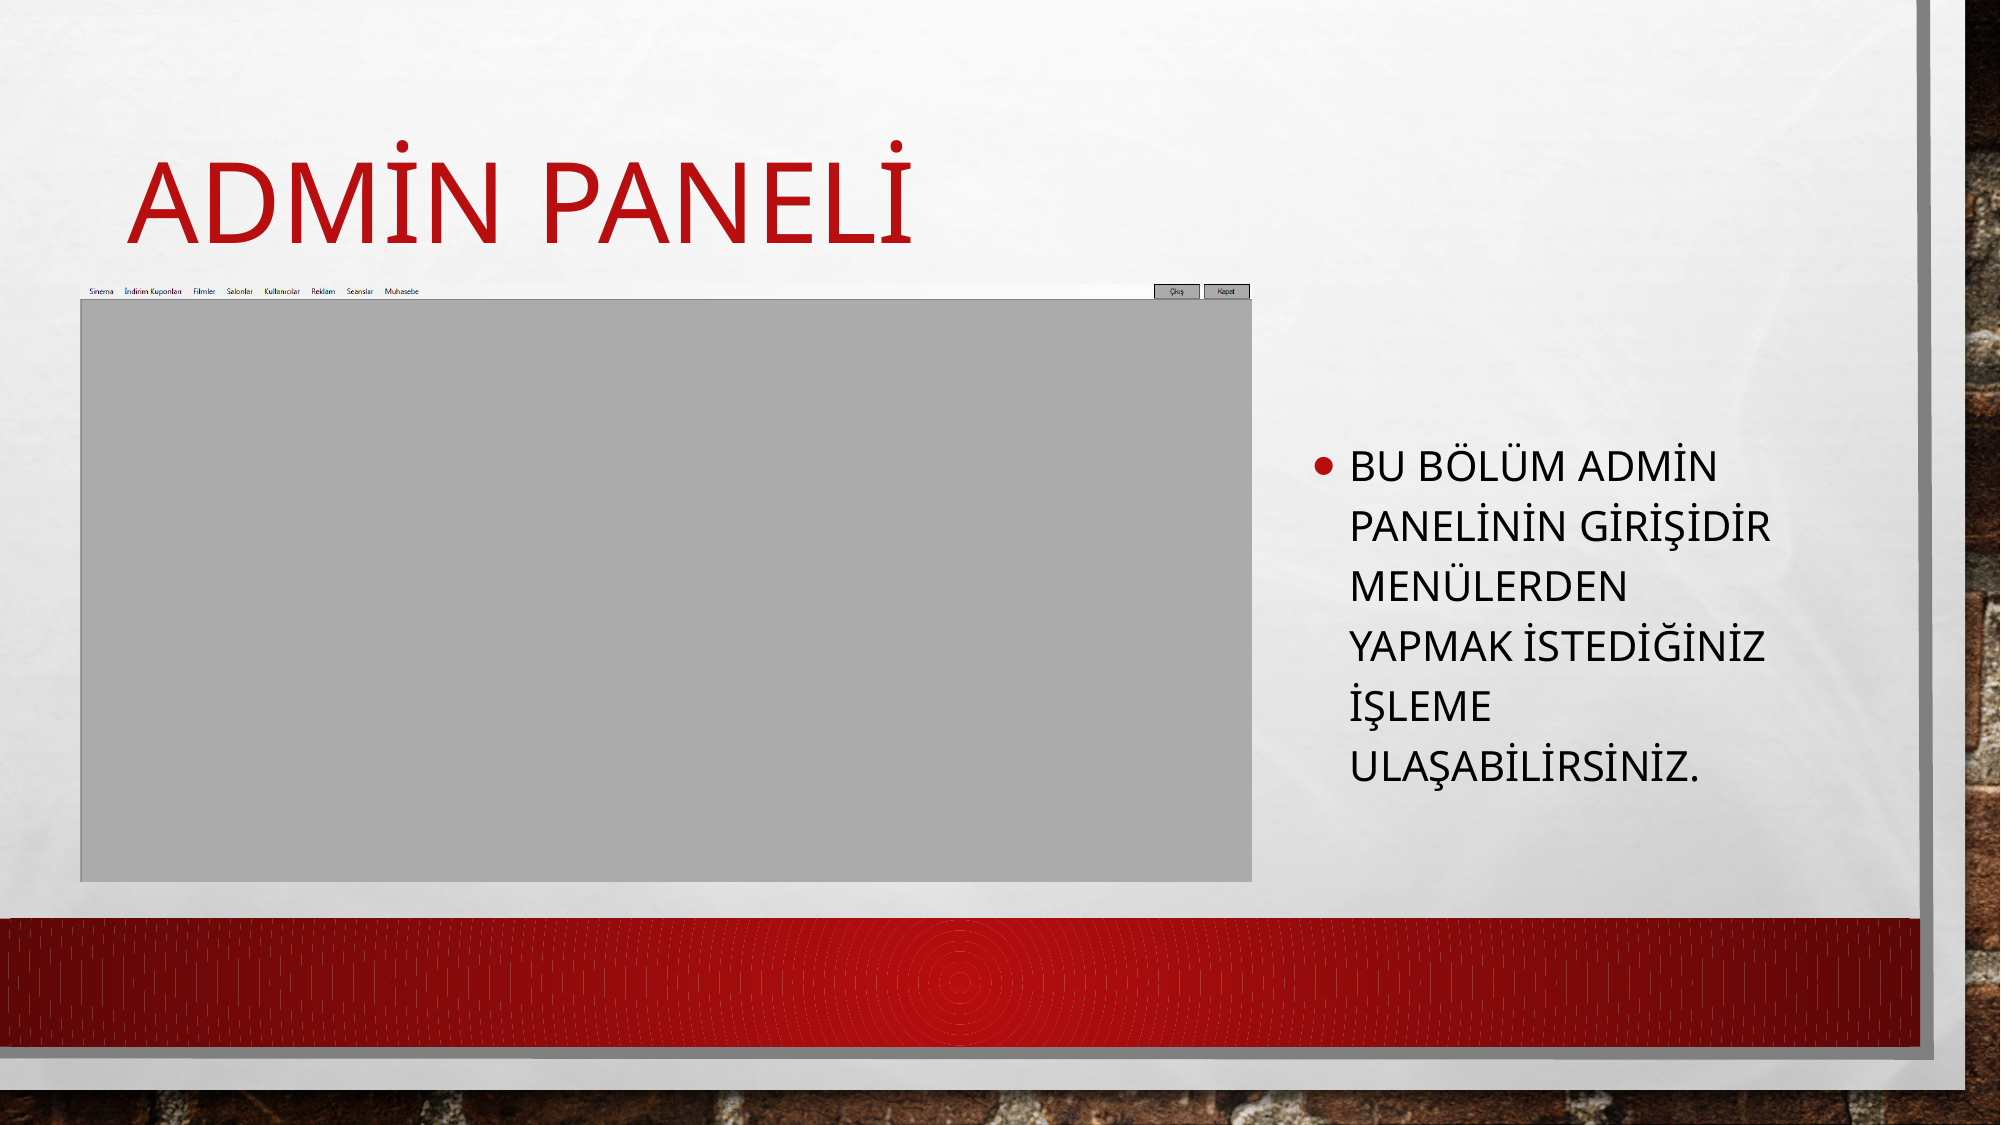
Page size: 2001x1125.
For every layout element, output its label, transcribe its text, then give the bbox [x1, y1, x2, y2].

picture [79, 284, 1252, 882]
picture [0, 0, 2000, 1125]
title Admin paneli [112, 112, 1818, 302]
list Bu bölüm admin panelinin girişidir menülerden yapmak istediğiniz işleme ulaşabilirsiniz. [1297, 338, 1818, 882]
